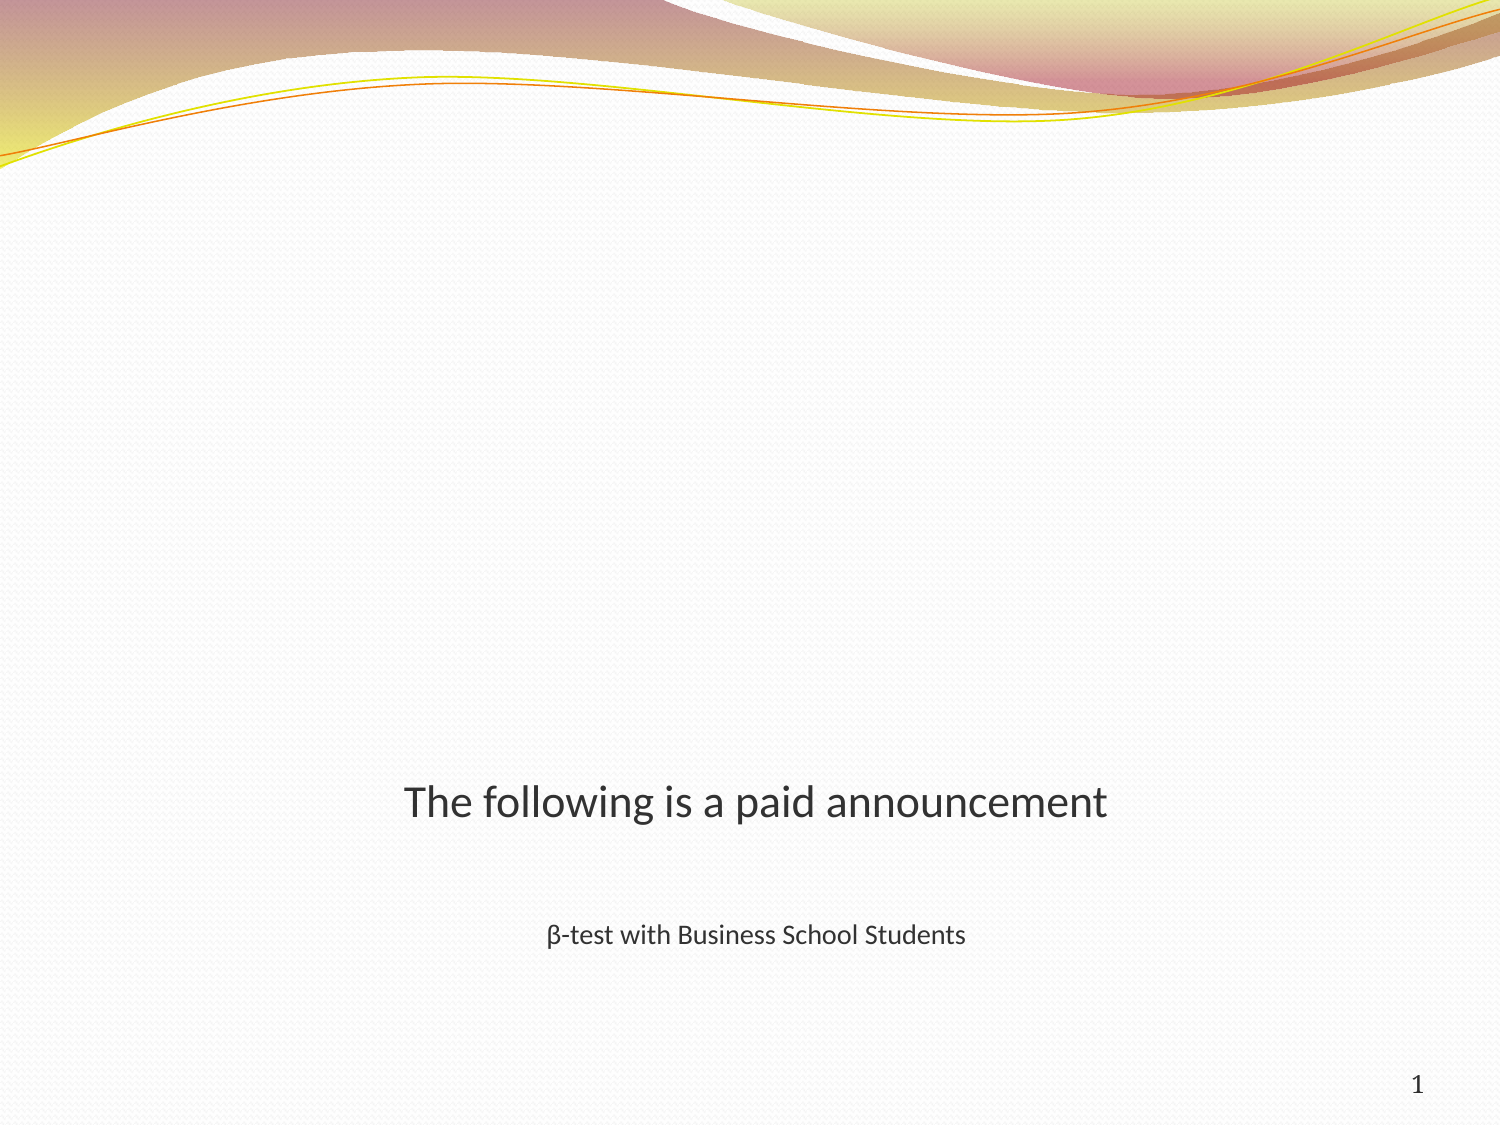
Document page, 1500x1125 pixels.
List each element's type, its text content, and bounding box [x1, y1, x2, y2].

title The following is a paid announcement β-test with Business School Students [75, 762, 1438, 950]
slide_number 1 [1299, 1042, 1425, 1103]
